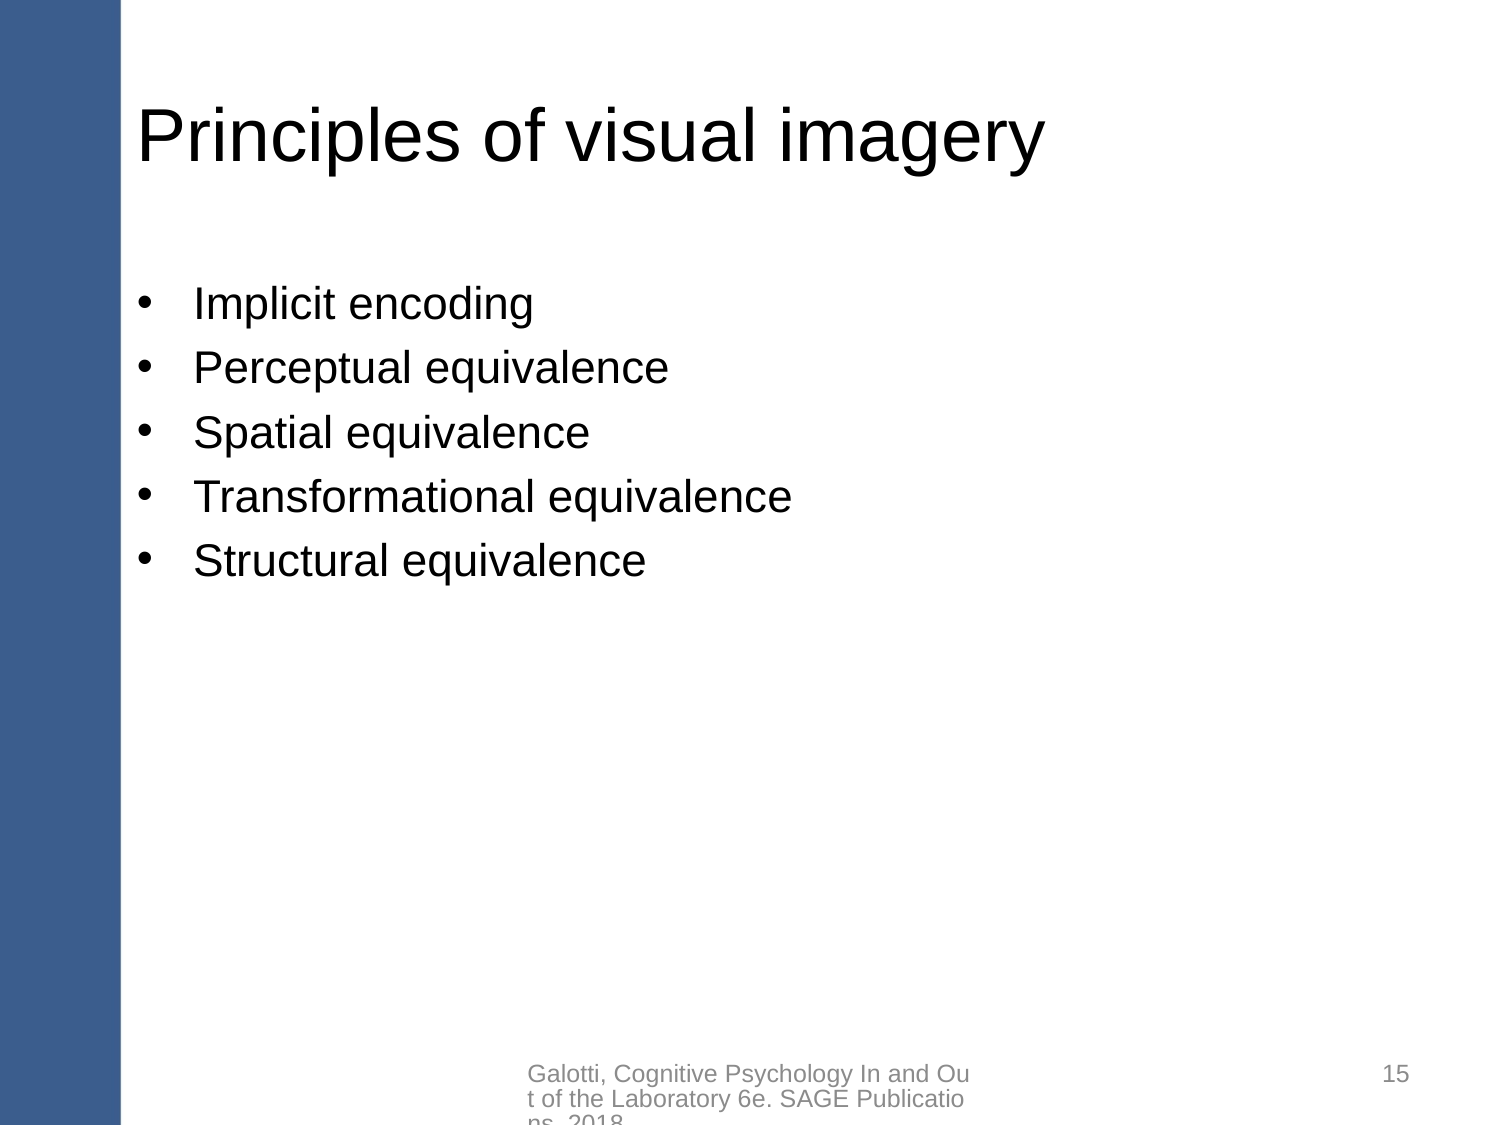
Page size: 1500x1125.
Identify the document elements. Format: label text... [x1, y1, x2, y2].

list Implicit encoding Perceptual equivalence Spatial equivalence Transformational equivalence Structural equivalence [121, 266, 1472, 1009]
title Principles of visual imagery [121, 37, 1472, 225]
footer Galotti, Cognitive Psychology In and Out of the Laboratory 6e. SAGE Publications, 2018. [512, 1042, 988, 1103]
picture [0, 0, 1500, 1125]
slide_number 15 [1074, 1042, 1425, 1103]
